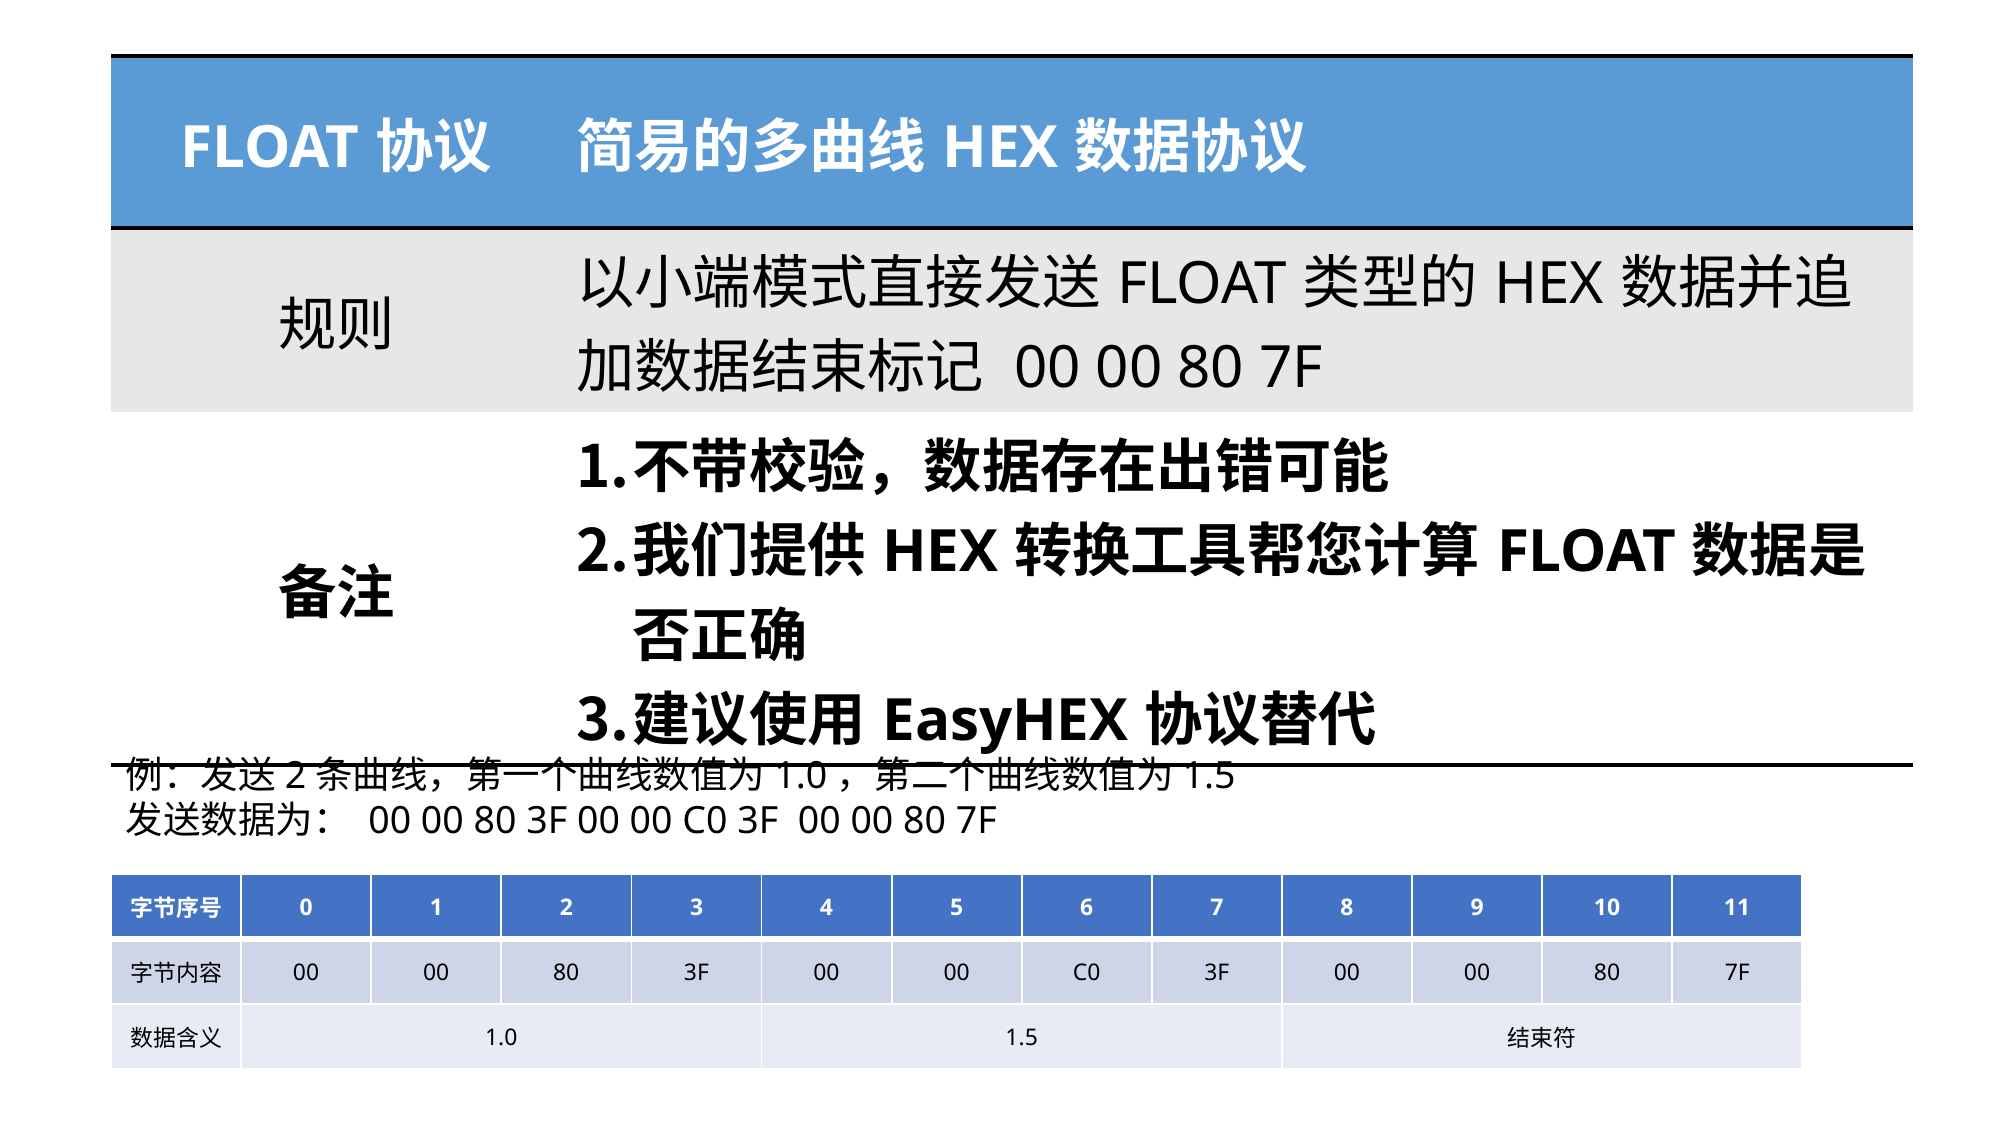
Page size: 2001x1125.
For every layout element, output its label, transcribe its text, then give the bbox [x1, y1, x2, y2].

table_header 3 [632, 875, 761, 936]
table_cell 00 [242, 942, 370, 1003]
table_cell 80 [1543, 942, 1671, 1003]
table_header 1 [372, 875, 500, 936]
table_header 7 [1153, 875, 1281, 936]
table_header 8 [1283, 875, 1411, 936]
table_header 9 [1413, 875, 1541, 936]
table_header 10 [1543, 875, 1671, 936]
table_cell 1.5 [762, 1005, 1281, 1068]
table_header FLOAT协议 [111, 58, 561, 226]
table_cell 7F [1673, 942, 1801, 1003]
table_header 5 [893, 875, 1021, 936]
table_cell 以小端模式直接发送FLOAT类型的HEX数据并追加数据结束标记 00 00 80 7F [561, 230, 1913, 412]
table_header 4 [762, 875, 891, 936]
table_cell 00 [762, 942, 891, 1003]
table_cell 80 [502, 942, 631, 1003]
table_cell 00 [1413, 942, 1541, 1003]
table_cell 00 [372, 942, 500, 1003]
table_cell 字节内容 [112, 942, 240, 1003]
table_header 0 [242, 875, 370, 936]
table_cell 3F [632, 942, 761, 1003]
table_cell 备注 [111, 412, 561, 743]
table_header 11 [1673, 875, 1801, 936]
table_cell 3F [1153, 942, 1281, 1003]
table_cell 数据含义 [112, 1005, 240, 1068]
table_cell 00 [893, 942, 1021, 1003]
text_box 例：发送2条曲线，第一个曲线数值为1.0，第二个曲线数值为1.5 发送数据为： 00 00 80 3F 00 00 C0 3F 00 00 80 7F [111, 743, 1587, 849]
table_header 简易的多曲线HEX数据协议 [561, 58, 1913, 226]
table_header 字节序号 [112, 875, 240, 936]
table_cell 00 [1283, 942, 1411, 1003]
table_cell 1.0 [242, 1005, 761, 1068]
table_cell 结束符 [1283, 1005, 1801, 1068]
table_cell 规则 [111, 230, 561, 412]
table_cell C0 [1023, 942, 1151, 1003]
table_header 6 [1023, 875, 1151, 936]
table_header 2 [502, 875, 631, 936]
table_cell 不带校验，数据存在出错可能 我们提供HEX转换工具帮您计算FLOAT数据是否正确 建议使用EasyHEX协议替代 [561, 412, 1913, 763]
